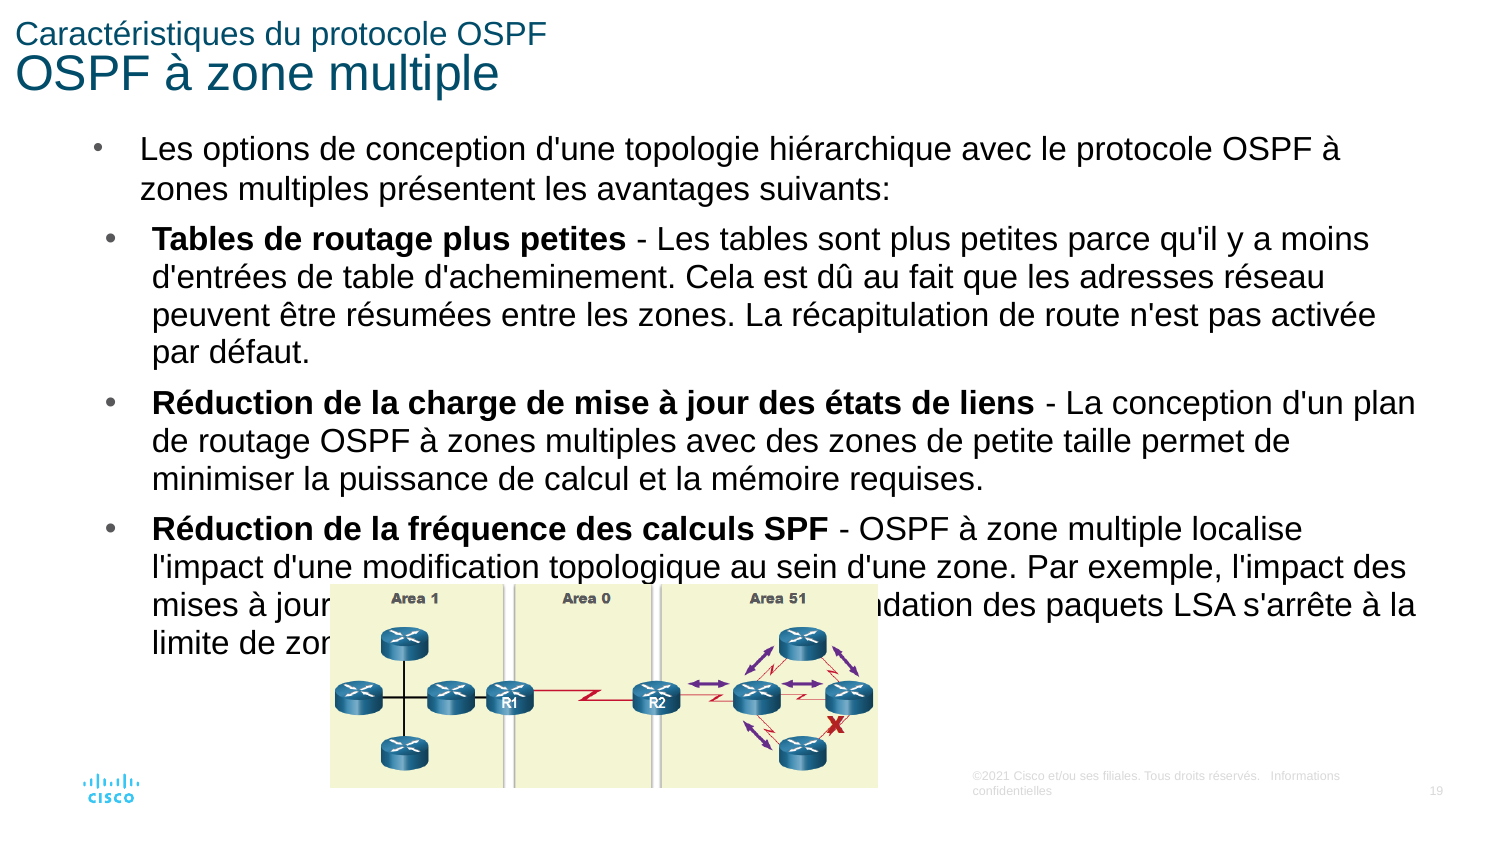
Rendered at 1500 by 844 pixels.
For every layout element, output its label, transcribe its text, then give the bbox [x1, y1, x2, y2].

title Caractéristiques du protocole OSPF OSPF à zone multiple [0, 0, 1369, 121]
list Les options de conception d'une topologie hiérarchique avec le protocole OSPF à zones multiples présentent les avantages suivants: Tables de routage plus petites - Les tables sont plus petites parce qu'il y a moins d'entrées de table d'acheminement. Cela est dû au fait que les adresses réseau peuvent être résumées entre les zones. La récapitulation de route n'est pas activée par défaut. Réduction de la charge de mise à jour des états de liens - La conception d'un plan de routage OSPF à zones multiples avec des zones de petite taille permet de minimiser la puissance de calcul et la mémoire requises. Réduction de la fréquence des calculs SPF - OSPF à zone multiple localise l'impact d'une modification topologique au sein d'une zone. Par exemple, l'impact des mises à jour de routage est limité parce que l'inondation des paquets LSA s'arrête à la limite de zone. [77, 120, 1437, 570]
picture [329, 584, 878, 789]
